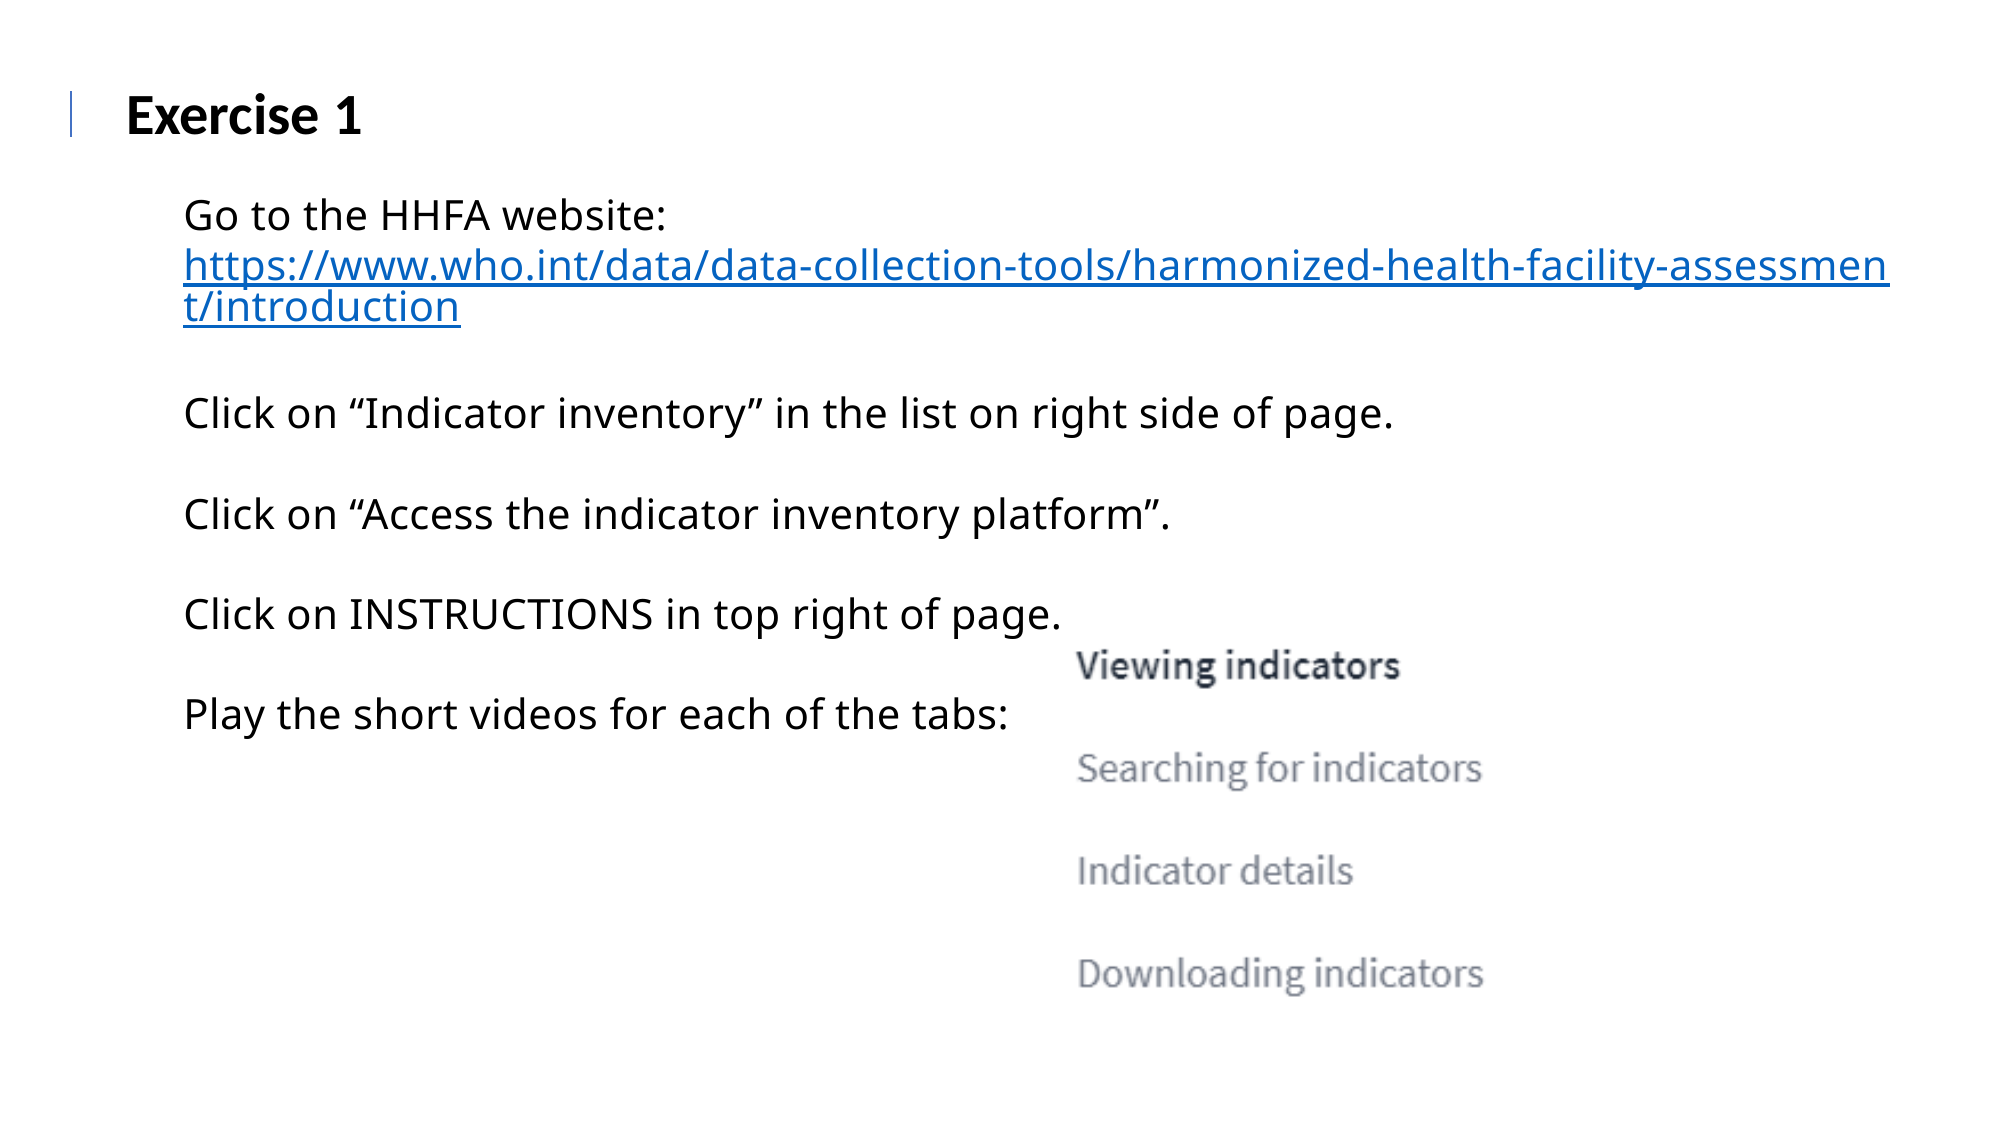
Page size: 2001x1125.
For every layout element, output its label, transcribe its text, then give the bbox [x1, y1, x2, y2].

list Go to the HHFA website: https://www.who.int/data/data-collection-tools/harmonized-health-facility-assessment/introduction Click on “Indicator inventory” in the list on right side of page. Click on “Access the indicator inventory platform”. Click on INSTRUCTIONS in top right of page. Play the short videos for each of the tabs: [74, 180, 1910, 865]
picture [1068, 593, 1513, 1031]
list Exercise 1 [73, 68, 1835, 156]
